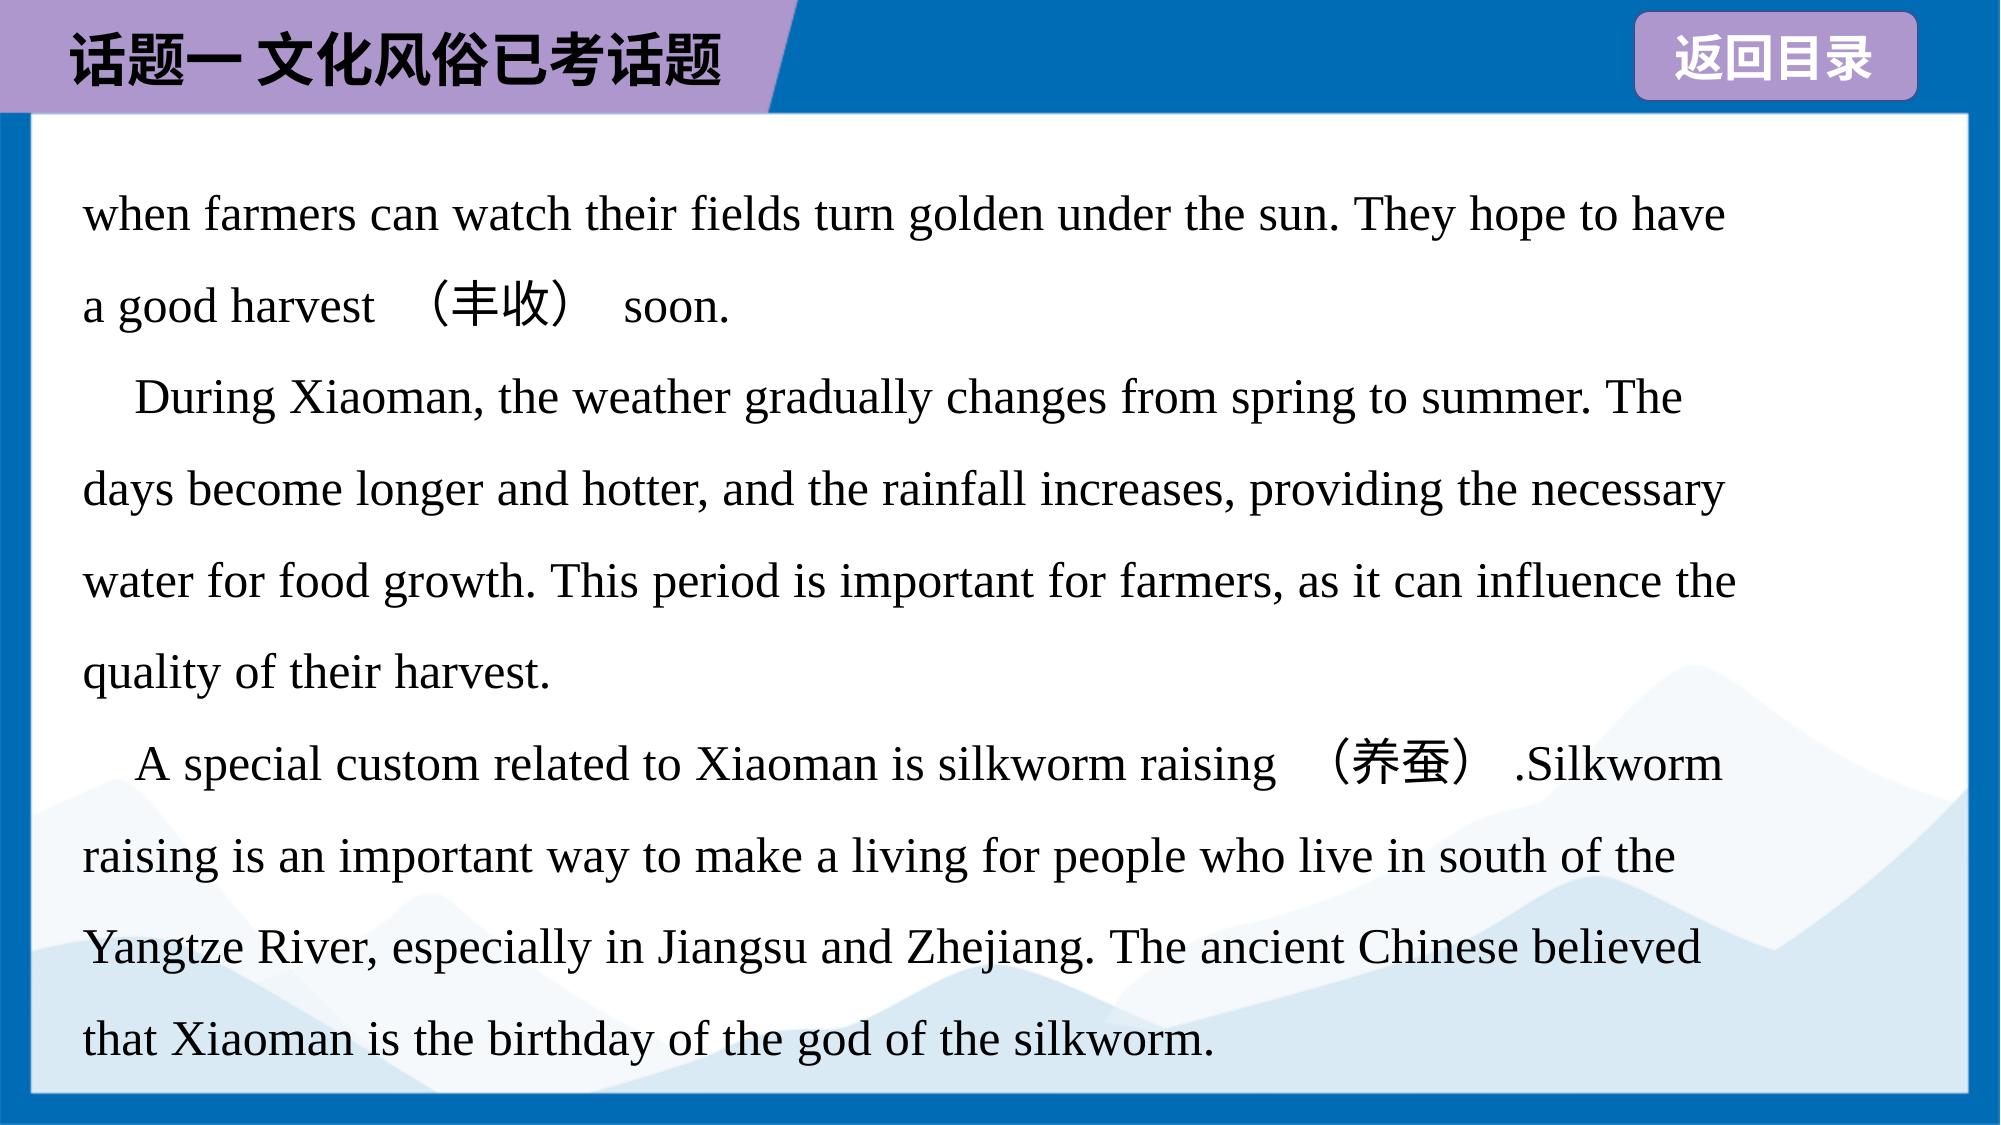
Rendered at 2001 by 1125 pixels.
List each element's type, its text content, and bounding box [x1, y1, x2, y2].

text_box when farmers can watch their fields turn golden under the sun. They hope to have a good harvest （丰收） soon. During Xiaoman, the weather gradually changes from spring to summer. The days become longer and hotter, and the rainfall increases, providing the necessary water for food growth. This period is important for farmers, as it can influence the quality of their harvest. A special custom related to Xiaoman is silkworm raising （养蚕）.Silkworm raising is an important way to make a living for people who live in south of the Yangtze River, especially in Jiangsu and Zhejiang. The ancient Chinese believed that Xiaoman is the birthday of the god of the silkworm. [82, 148, 1917, 1066]
picture [0, 0, 2000, 1125]
